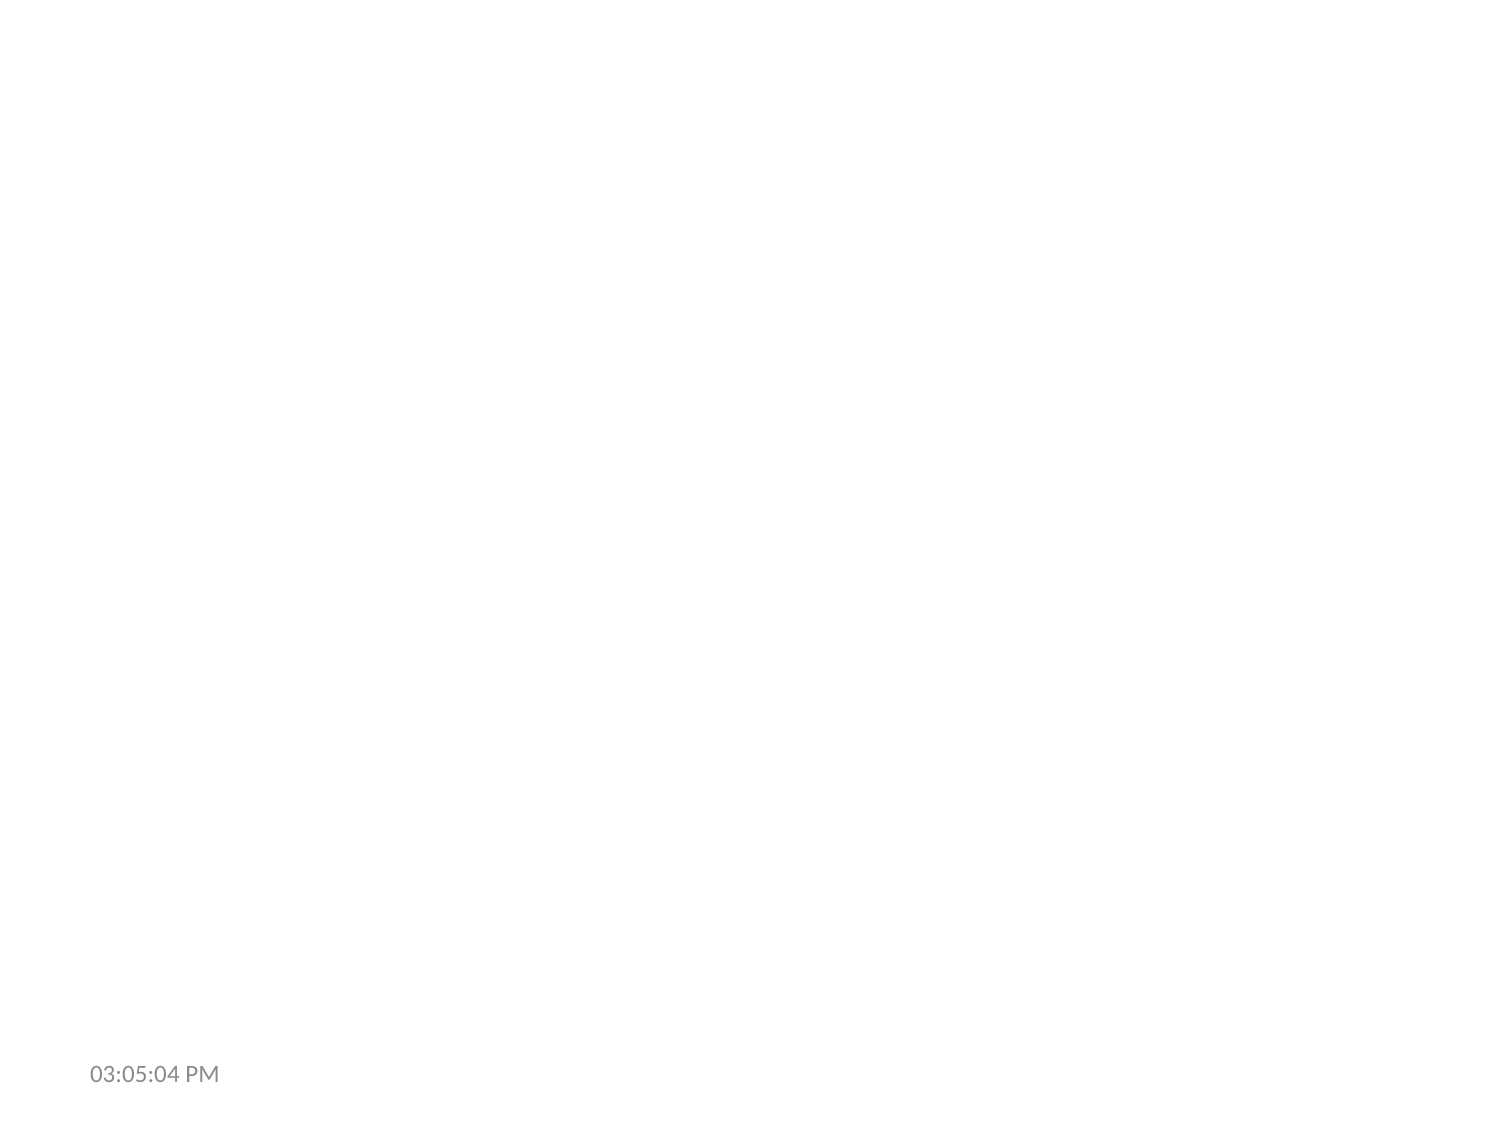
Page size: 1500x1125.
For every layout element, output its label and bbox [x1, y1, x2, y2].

slide_number [75, 1042, 425, 1103]
